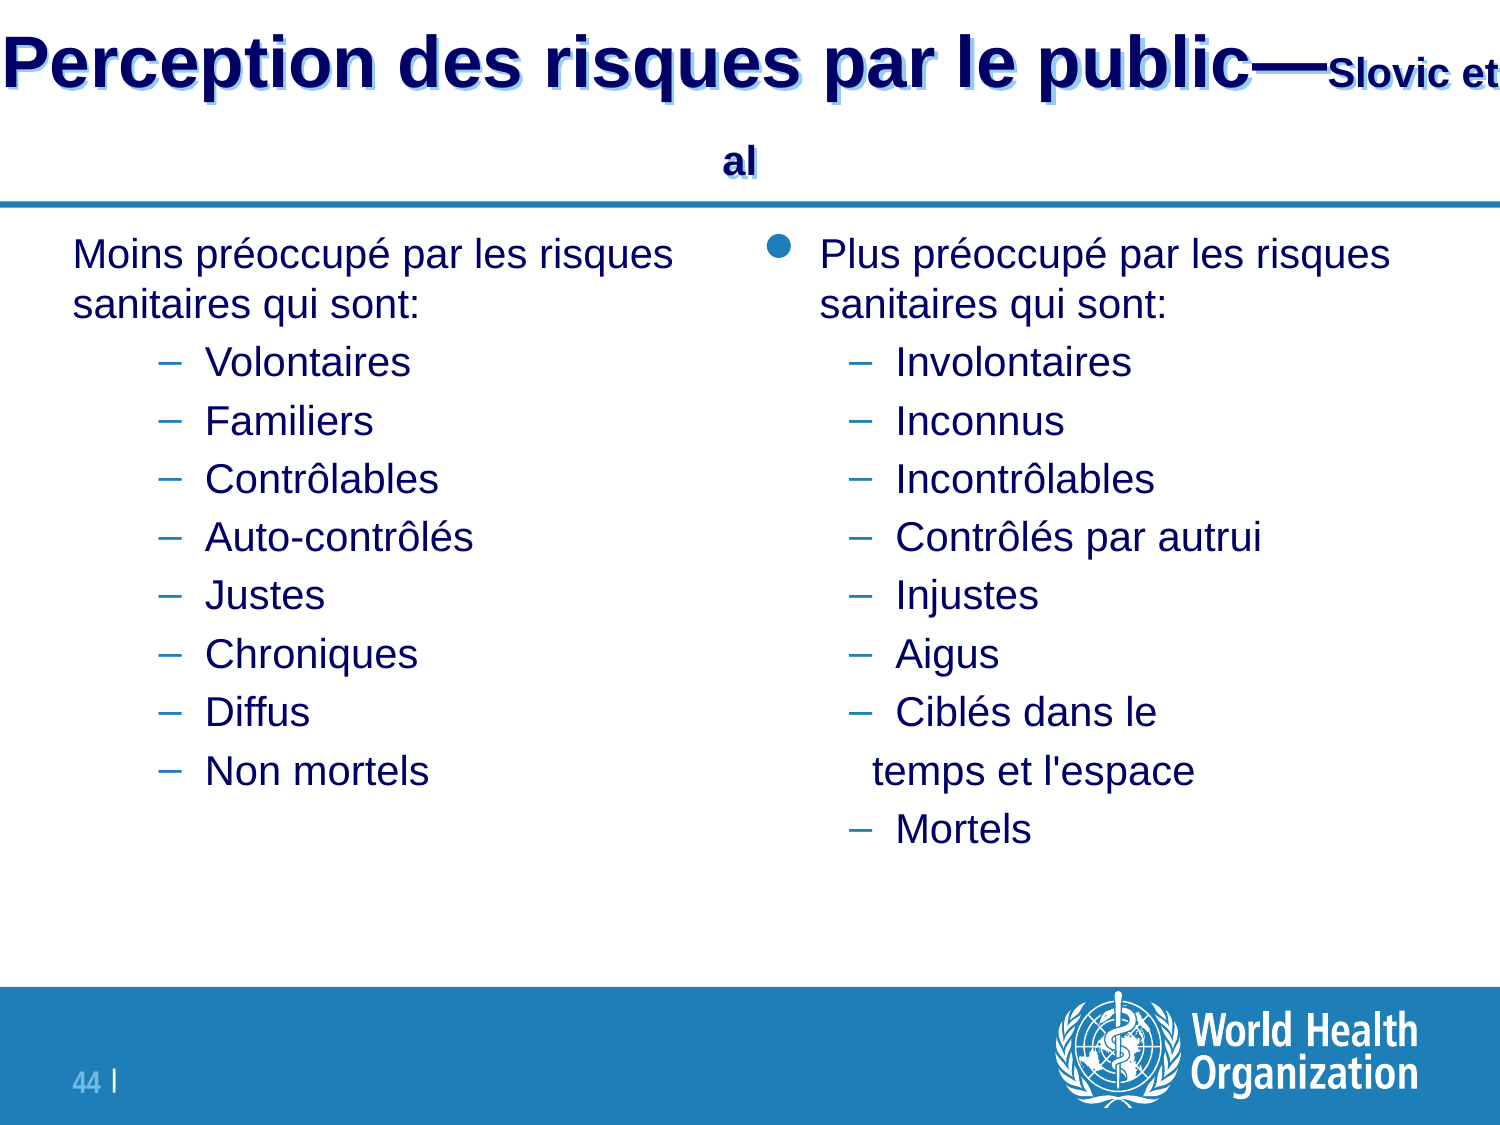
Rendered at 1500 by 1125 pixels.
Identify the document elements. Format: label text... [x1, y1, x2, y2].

list Moins préoccupé par les risques sanitaires qui sont: Volontaires Familiers Contrôlables Auto-contrôlés Justes Chroniques Diffus Non mortels [72, 226, 742, 984]
list Plus préoccupé par les risques sanitaires qui sont: Involontaires Inconnus Incontrôlables Contrôlés par autrui Injustes Aigus Ciblés dans le temps et l'espace Mortels [763, 226, 1433, 984]
title Perception des risques par le public—Slovic et al [0, 0, 1500, 204]
